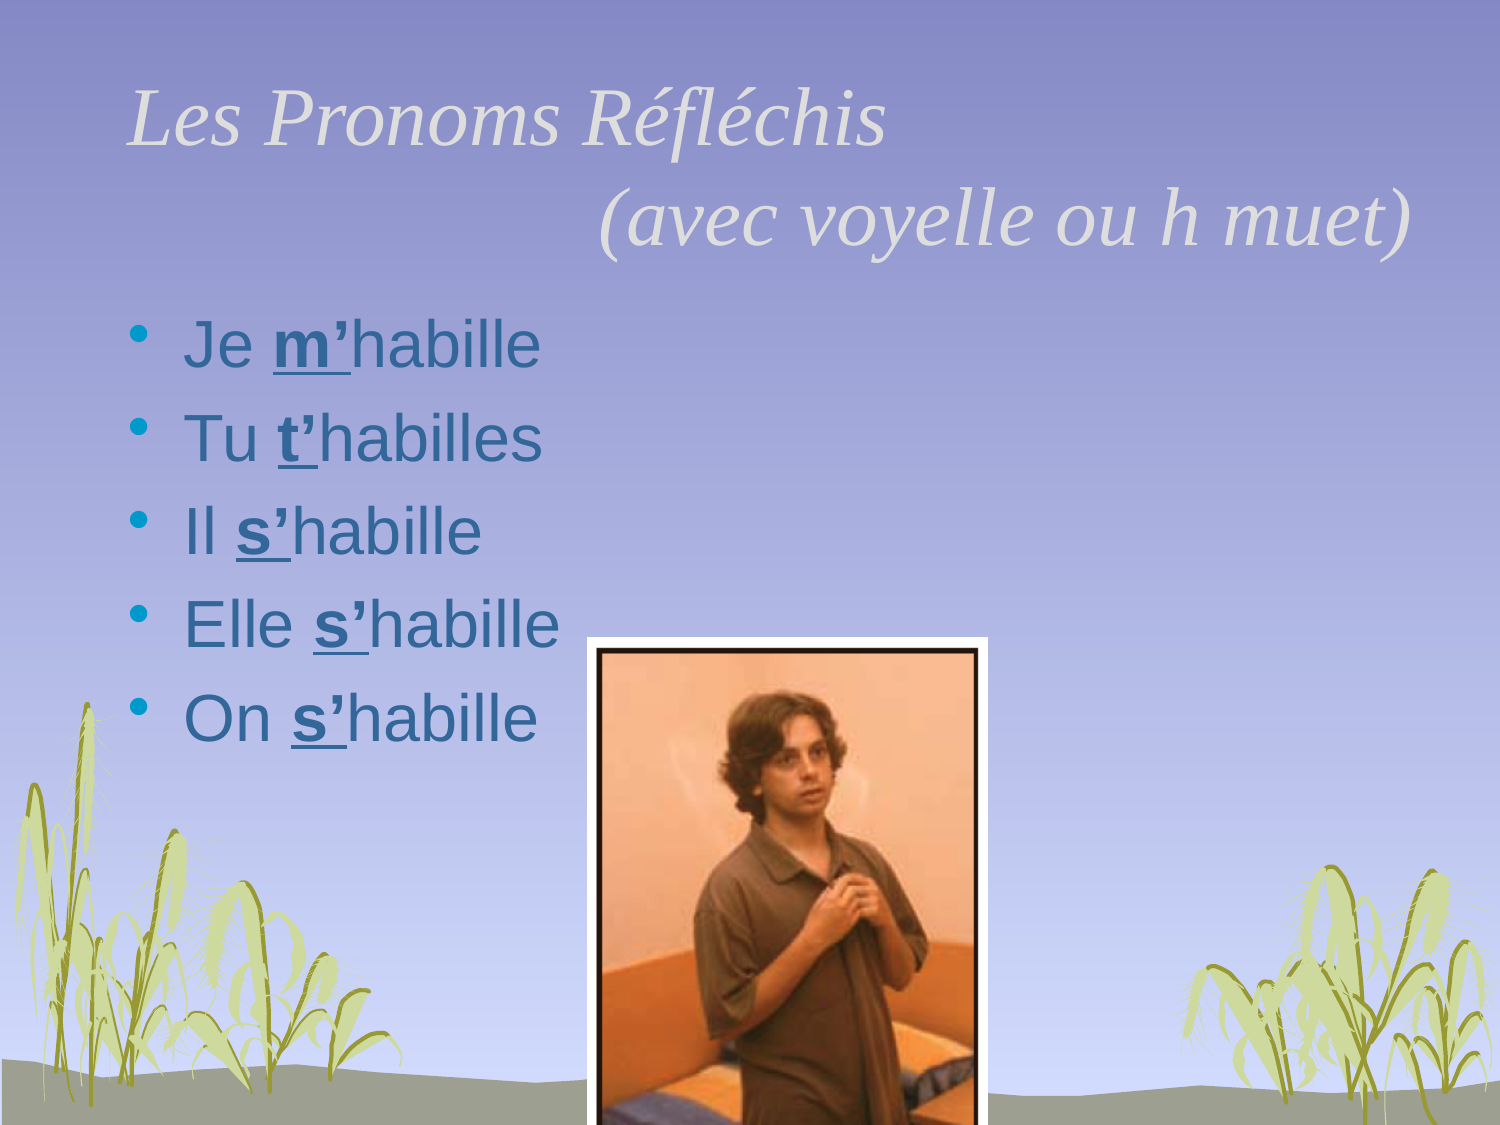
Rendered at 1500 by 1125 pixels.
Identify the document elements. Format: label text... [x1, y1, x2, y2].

list Je m’habille Tu t’habilles Il s’habille Elle s’habille On s’habille [112, 293, 738, 969]
picture [587, 637, 988, 1125]
title Les Pronoms Réfléchis (avec voyelle ou h muet) [112, 68, 1463, 257]
